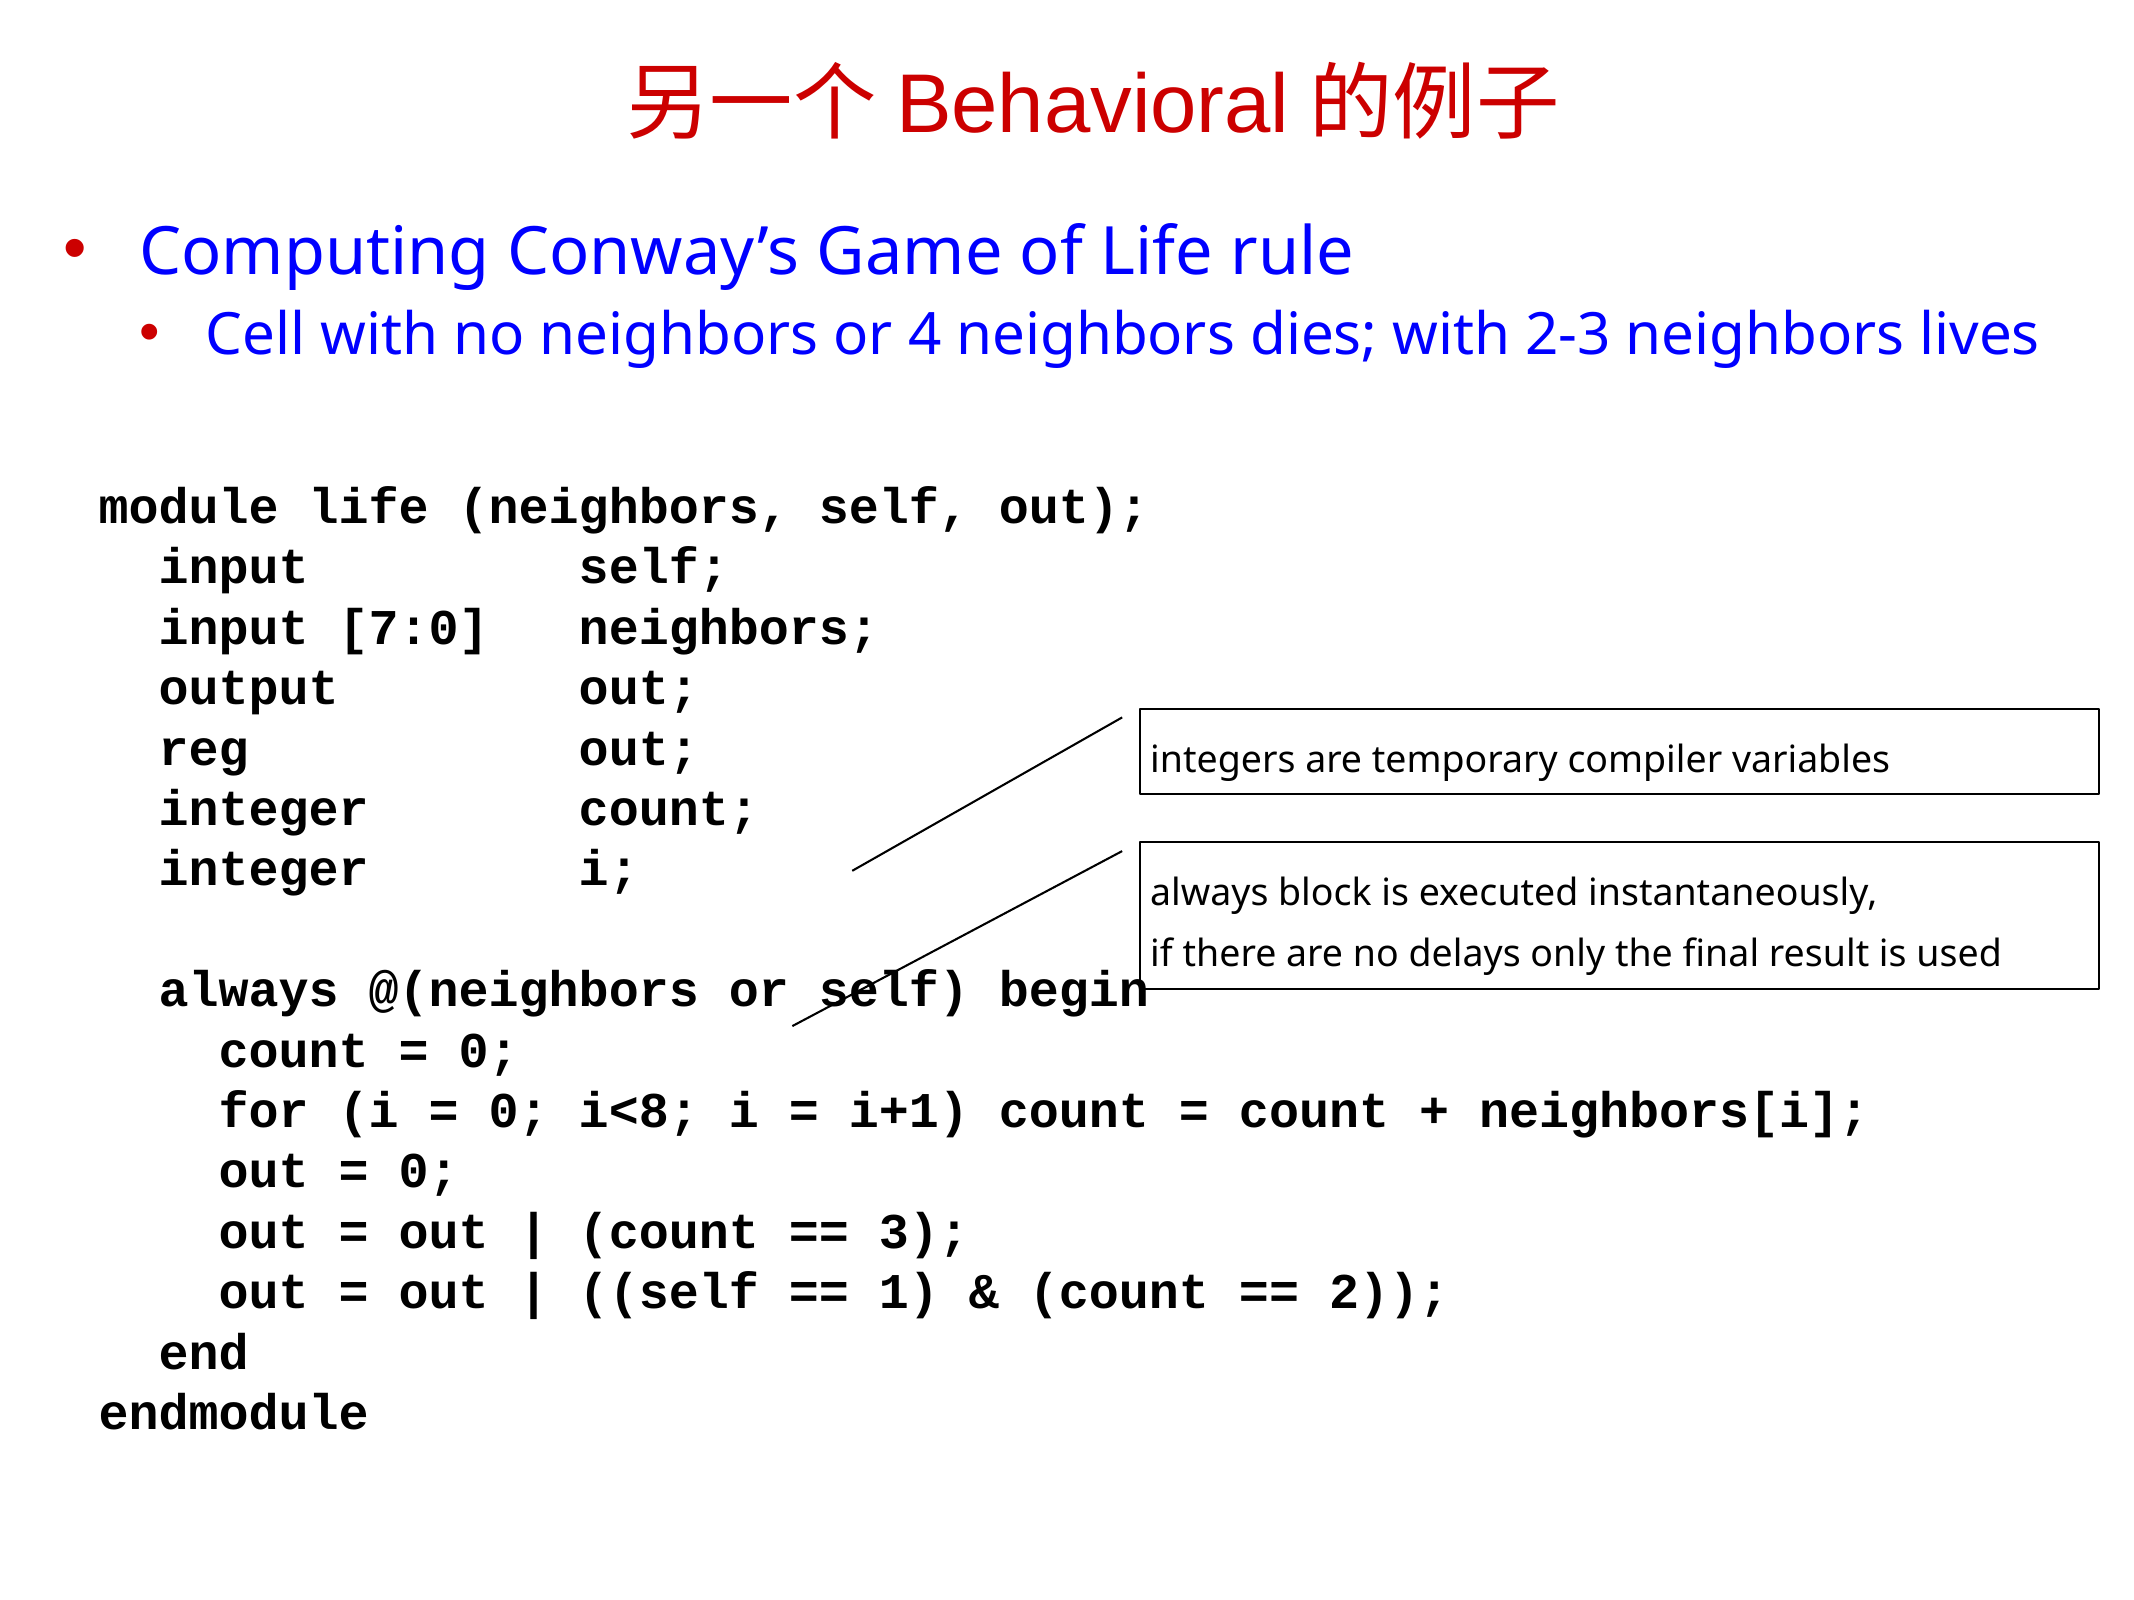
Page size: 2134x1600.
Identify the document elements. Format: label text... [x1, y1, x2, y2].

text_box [851, 708, 2100, 871]
list Computing Conway’s Game of Life rule Cell with no neighbors or 4 neighbors dies; with 2-3 neighbors lives [52, 196, 2134, 422]
text_box module life (neighbors, self, out); input self; input [7:0] neighbors; output out; reg out; integer count; integer i; always @(neighbors or self) begin count = 0; for (i = 0; i<8; i = i+1) count = count + neighbors[i]; out = 0; out = out | (count == 3); out = out | ((self == 1) & (count == 2)); end endmodule [94, 468, 1873, 1505]
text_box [792, 842, 2100, 1027]
title 另一个Behavioral的例子 [185, 0, 2001, 196]
